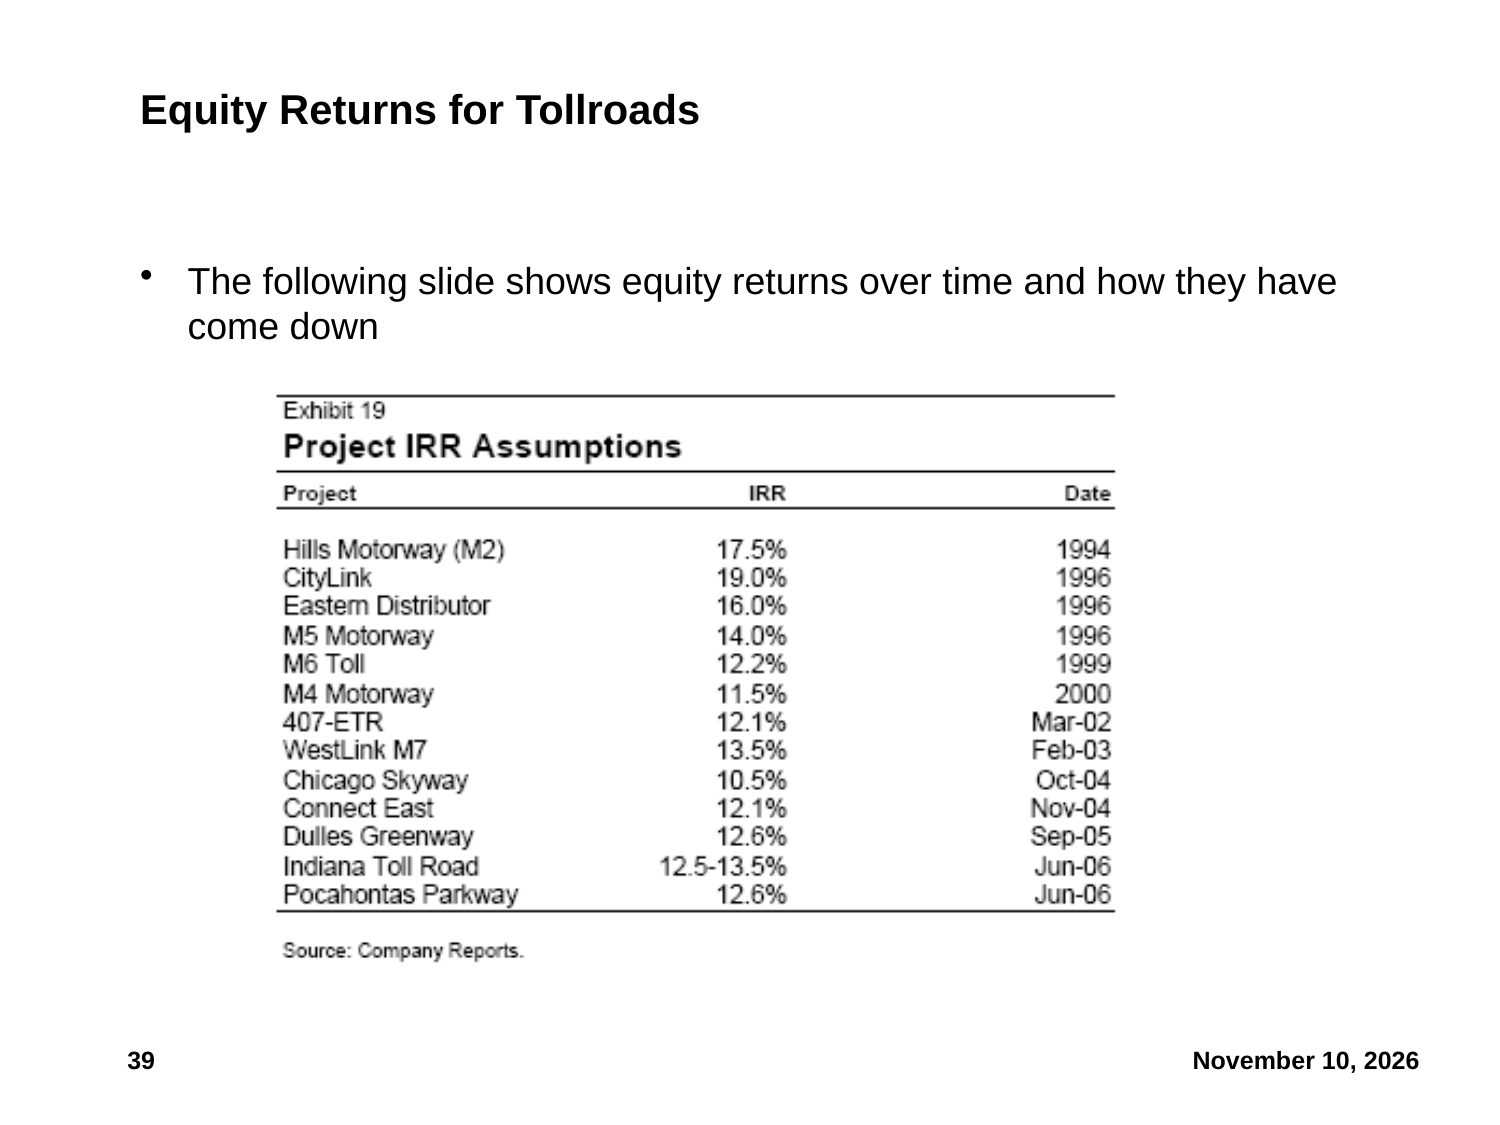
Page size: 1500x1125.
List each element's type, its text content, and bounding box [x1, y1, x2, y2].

picture [262, 374, 1163, 985]
list The following slide shows equity returns over time and how they have come down [124, 249, 1413, 1001]
title Equity Returns for Tollroads [124, 74, 1376, 226]
